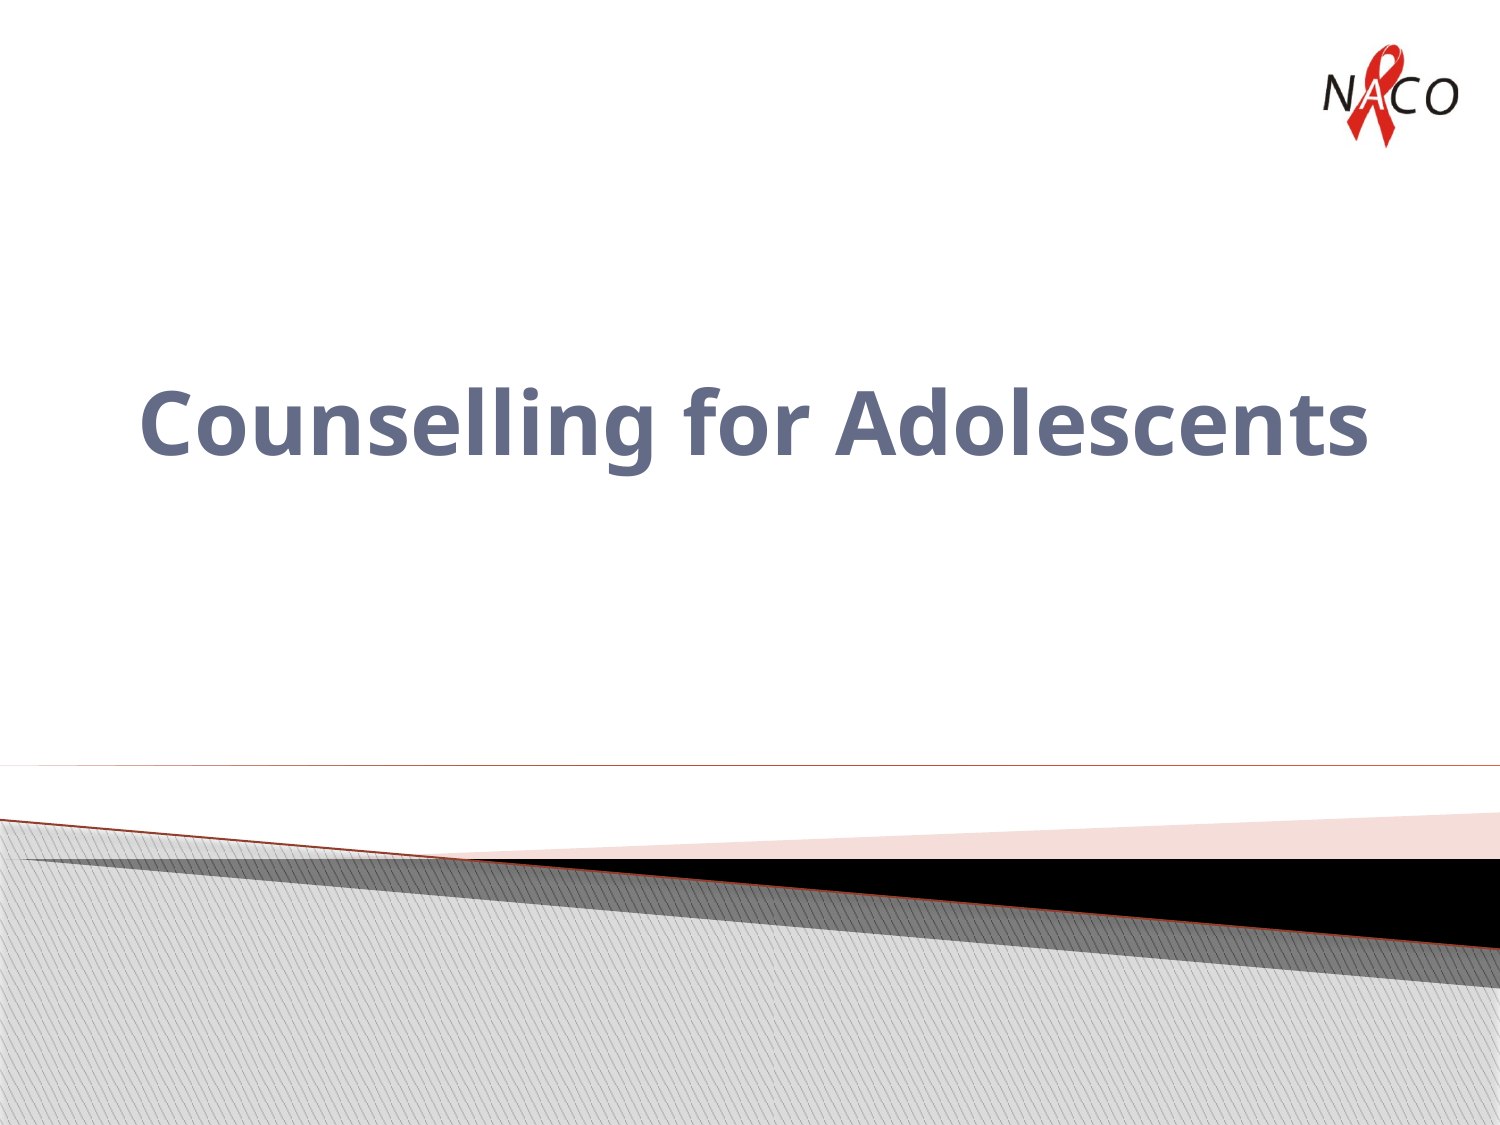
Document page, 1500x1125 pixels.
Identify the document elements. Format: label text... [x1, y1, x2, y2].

title Counselling for Adolescents [112, 287, 1388, 588]
picture [1312, 37, 1468, 154]
picture [5, 859, 1500, 989]
